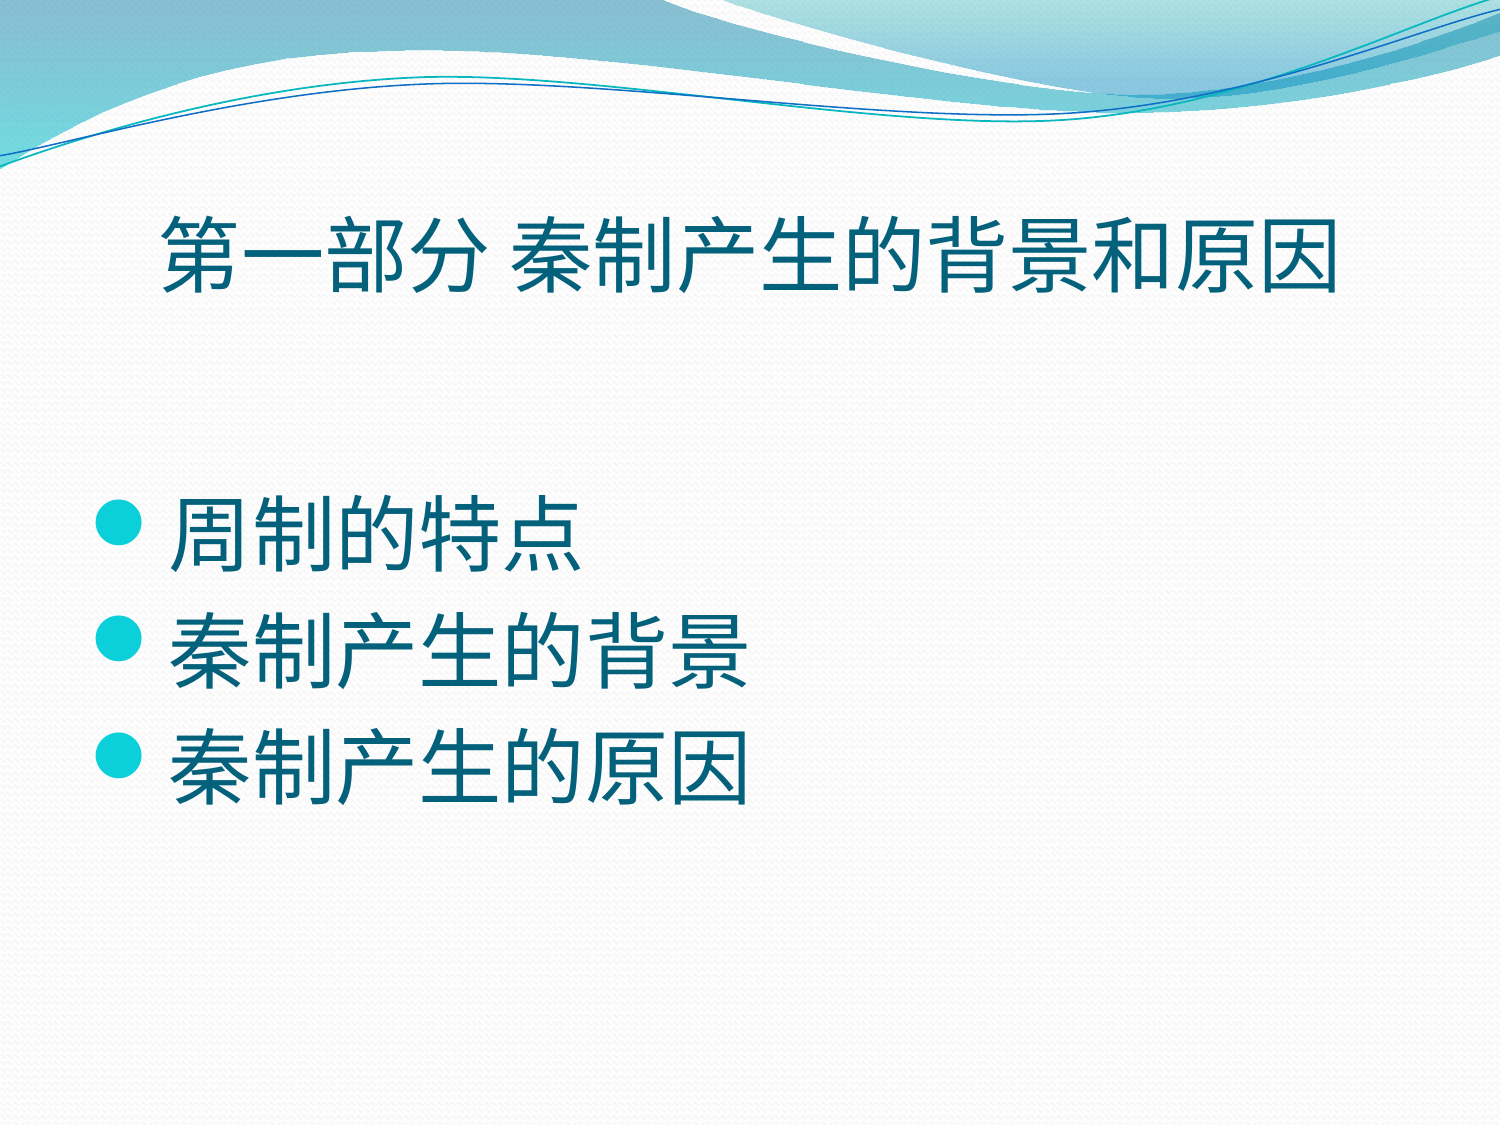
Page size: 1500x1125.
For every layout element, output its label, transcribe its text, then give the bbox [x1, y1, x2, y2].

list 周制的特点 秦制产生的背景 秦制产生的原因 [75, 317, 1425, 1038]
title 第一部分 秦制产生的背景和原因 [75, 115, 1425, 303]
